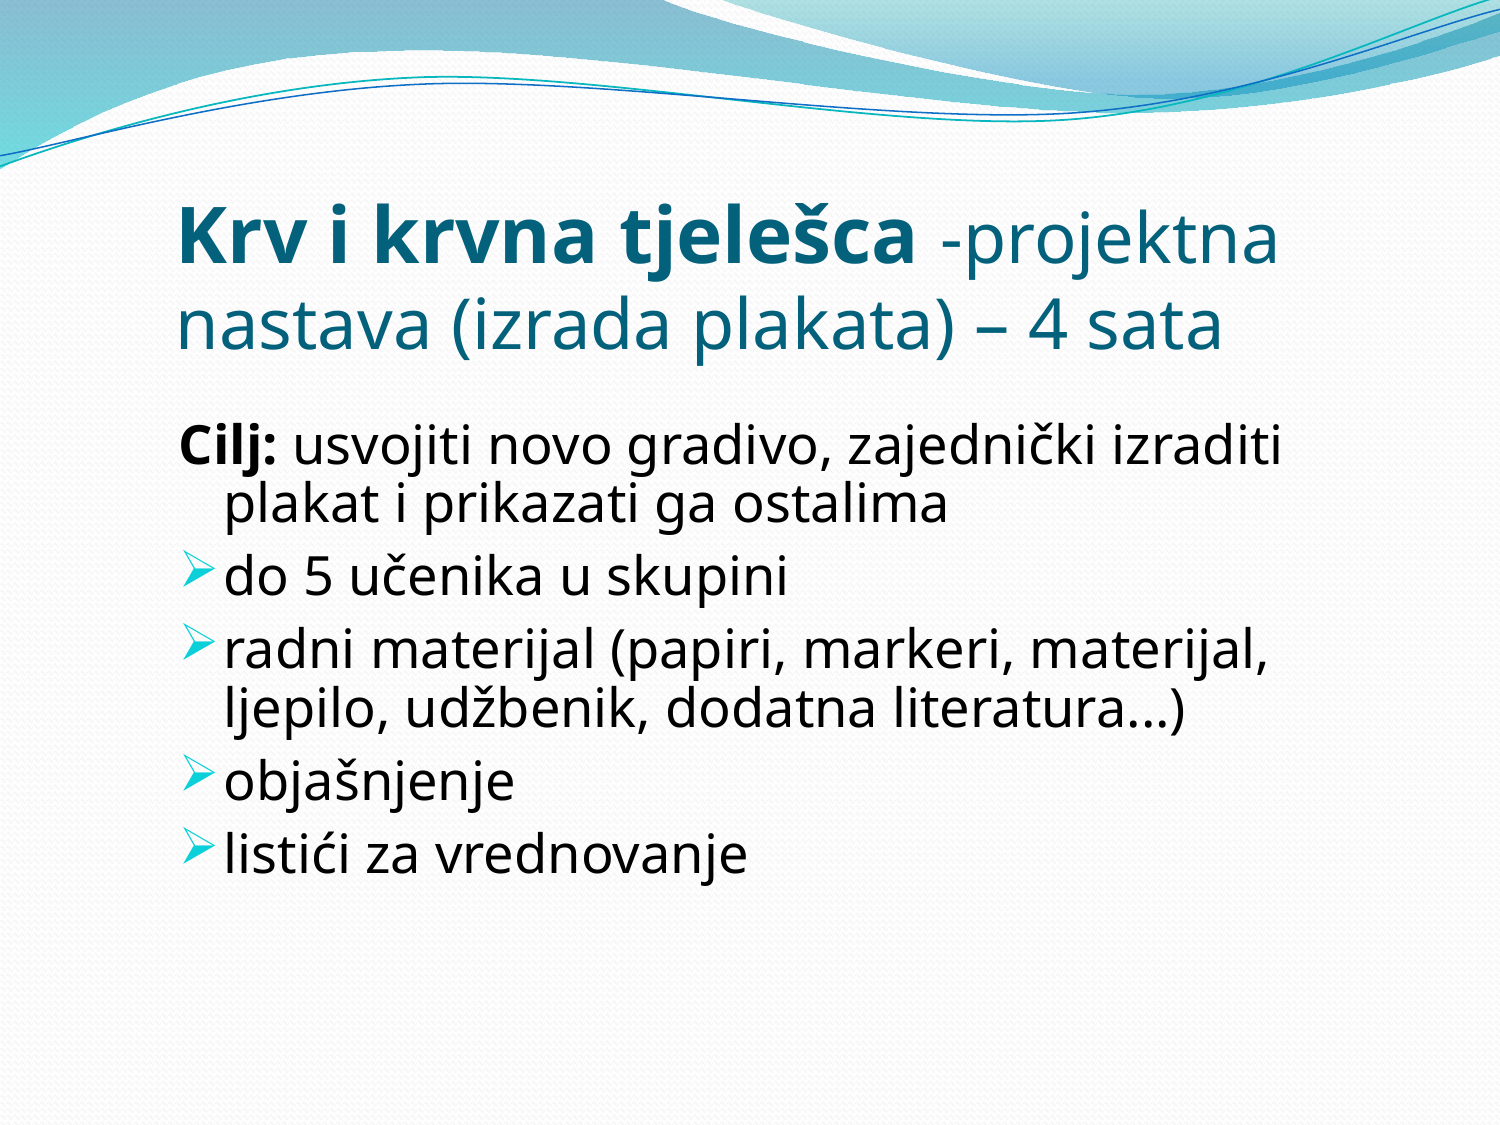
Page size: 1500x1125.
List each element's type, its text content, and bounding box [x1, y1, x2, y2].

title Krv i krvna tjelešca -projektna nastava (izrada plakata) – 4 sata [175, 175, 1451, 364]
list Cilj: usvojiti novo gradivo, zajednički izraditi plakat i prikazati ga ostalima do 5 učenika u skupini radni materijal (papiri, markeri, materijal, ljepilo, udžbenik, dodatna literatura...) objašnjenje listići za vrednovanje [164, 410, 1439, 1085]
